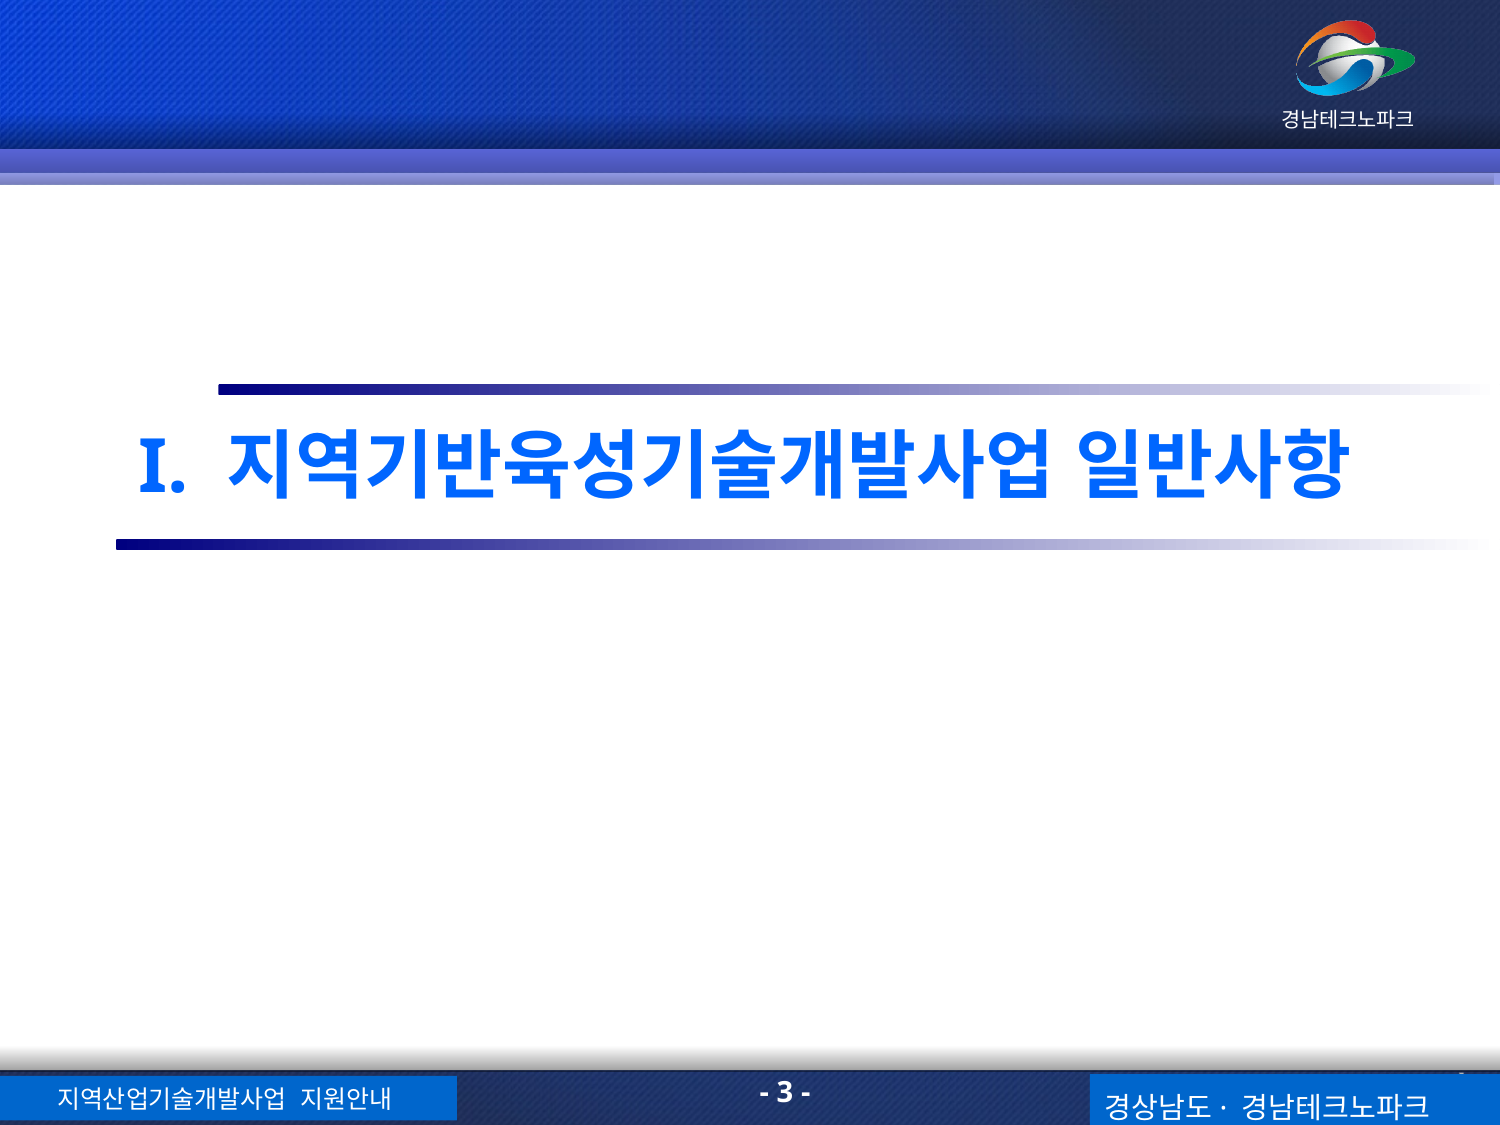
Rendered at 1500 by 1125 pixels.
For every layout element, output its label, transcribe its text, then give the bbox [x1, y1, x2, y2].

text_box I. 지역기반육성기술개발사업 일반사항 [123, 410, 1483, 515]
text_box [218, 383, 1500, 396]
picture [0, 1071, 1500, 1125]
picture [0, 0, 1500, 148]
text_box [116, 538, 1500, 551]
